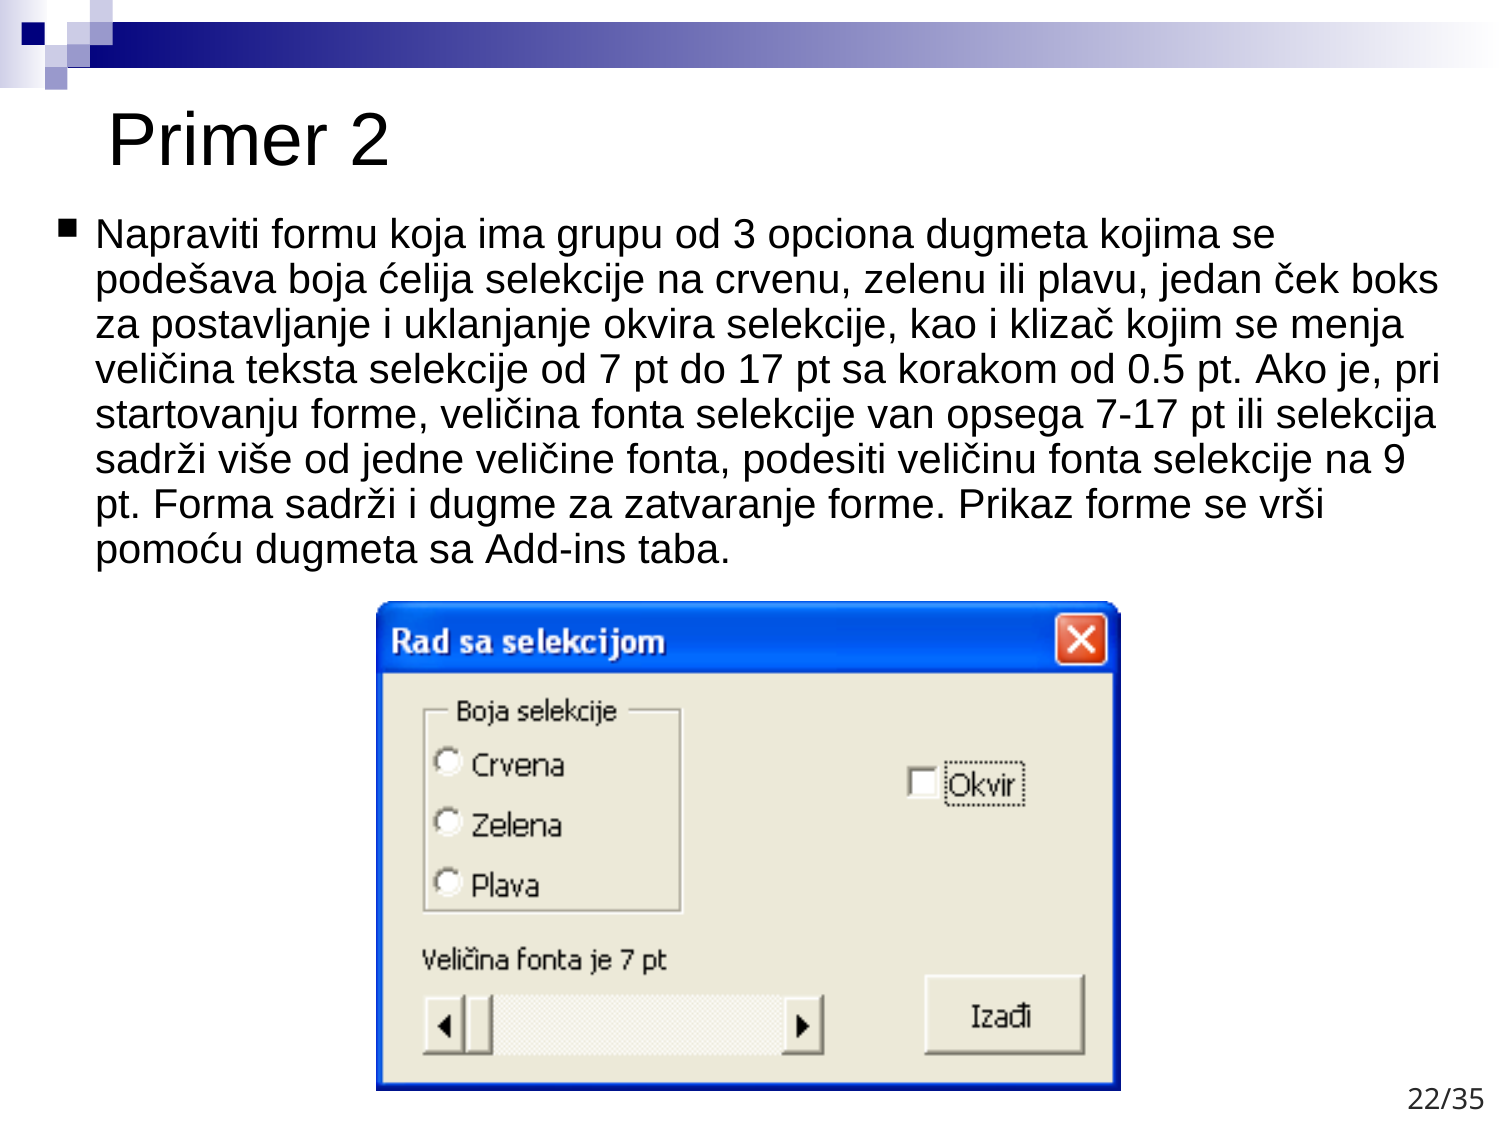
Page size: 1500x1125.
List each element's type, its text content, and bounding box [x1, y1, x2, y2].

text_box 22/35 [1374, 1072, 1500, 1123]
picture [375, 601, 1121, 1091]
title Primer 2 [92, 75, 411, 197]
list Napraviti formu koja ima grupu od 3 opciona dugmeta kojima se podešava boja ćelija selekcije na crvenu, zelenu ili plavu, jedan ček boks za postavljanje i uklanjanje okvira selekcije, kao i klizač kojim se menja veličina teksta selekcije od 7 pt do 17 pt sa korakom od 0.5 pt. Ako je, pri startovanju forme, veličina fonta selekcije van opsega 7-17 pt ili selekcija sadrži više od jedne veličine fonta, podesiti veličinu fonta selekcije na 9 pt. Forma sadrži i dugme za zatvaranje forme. Prikaz forme se vrši pomoću dugmeta sa Add-ins taba. [46, 204, 1459, 598]
